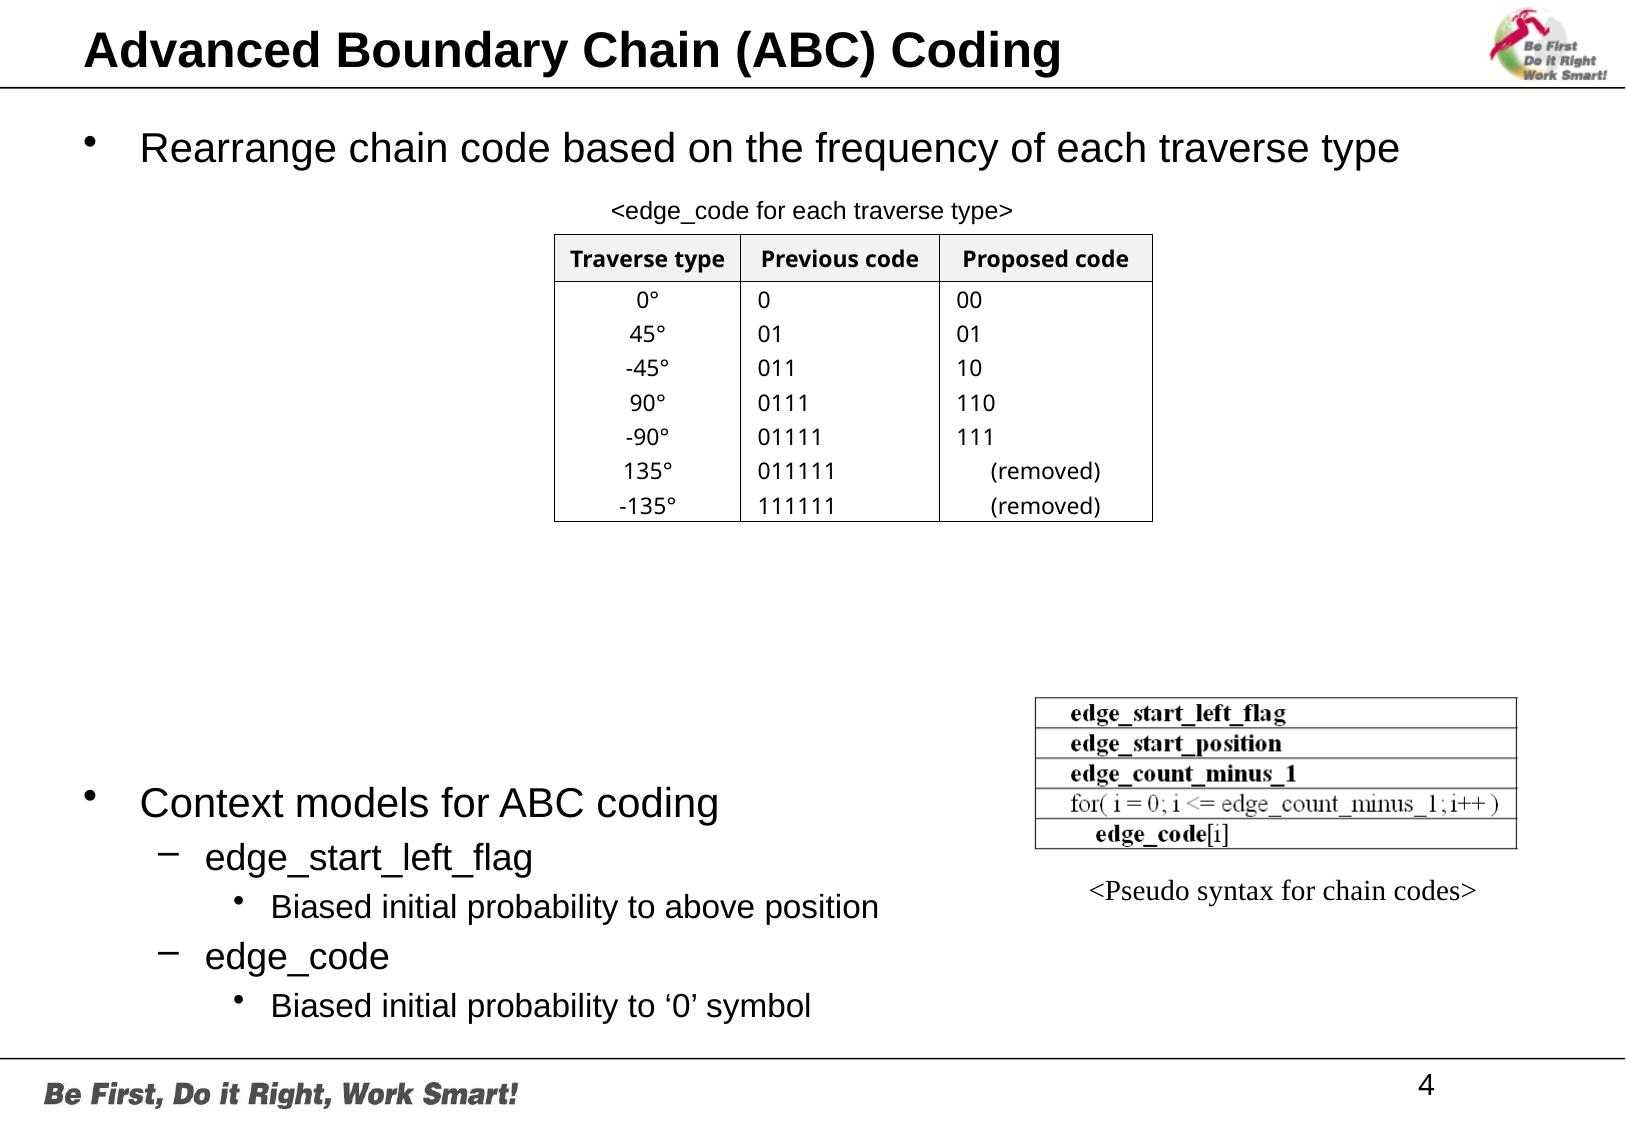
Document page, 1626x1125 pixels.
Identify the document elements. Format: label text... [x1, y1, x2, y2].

text_box <edge_code for each traverse type> [116, 187, 1509, 233]
table_cell 011 [741, 350, 939, 384]
list Rearrange chain code based on the frequency of each traverse type Context models for ABC coding edge_start_left_flag Biased initial probability to above position edge_code Biased initial probability to ‘0’ symbol [68, 113, 1544, 1005]
table_cell 135° [555, 453, 740, 487]
table_cell -90° [555, 419, 740, 453]
table_cell 01111 [741, 419, 939, 453]
picture [1487, 5, 1612, 83]
table_cell -135° [555, 487, 740, 521]
table_cell 90° [555, 384, 740, 419]
slide_number 4 [1403, 1058, 1544, 1106]
table_cell 110 [940, 384, 1152, 419]
table_cell 45° [555, 316, 740, 350]
table_cell 011111 [741, 453, 939, 487]
table_cell 10 [940, 350, 1152, 384]
table_header Proposed code [940, 235, 1152, 281]
title Advanced Boundary Chain (ABC) Coding [68, 9, 1484, 79]
table_cell 01 [741, 316, 939, 350]
table_cell -45° [555, 350, 740, 384]
table_cell 0 [741, 282, 939, 316]
table_header Previous code [741, 235, 939, 281]
table_cell 0111 [741, 384, 939, 419]
table_cell 111111 [741, 487, 939, 521]
table_cell (removed) [940, 453, 1152, 487]
picture [44, 1082, 518, 1109]
table_cell 01 [940, 316, 1152, 350]
table_cell 0° [555, 282, 740, 316]
text_box <Pseudo syntax for chain codes> [1072, 869, 1494, 914]
table_header Traverse type [555, 235, 740, 281]
table_cell 111 [940, 419, 1152, 453]
table_cell (removed) [940, 487, 1152, 521]
table_cell 00 [940, 282, 1152, 316]
picture [1023, 685, 1528, 860]
